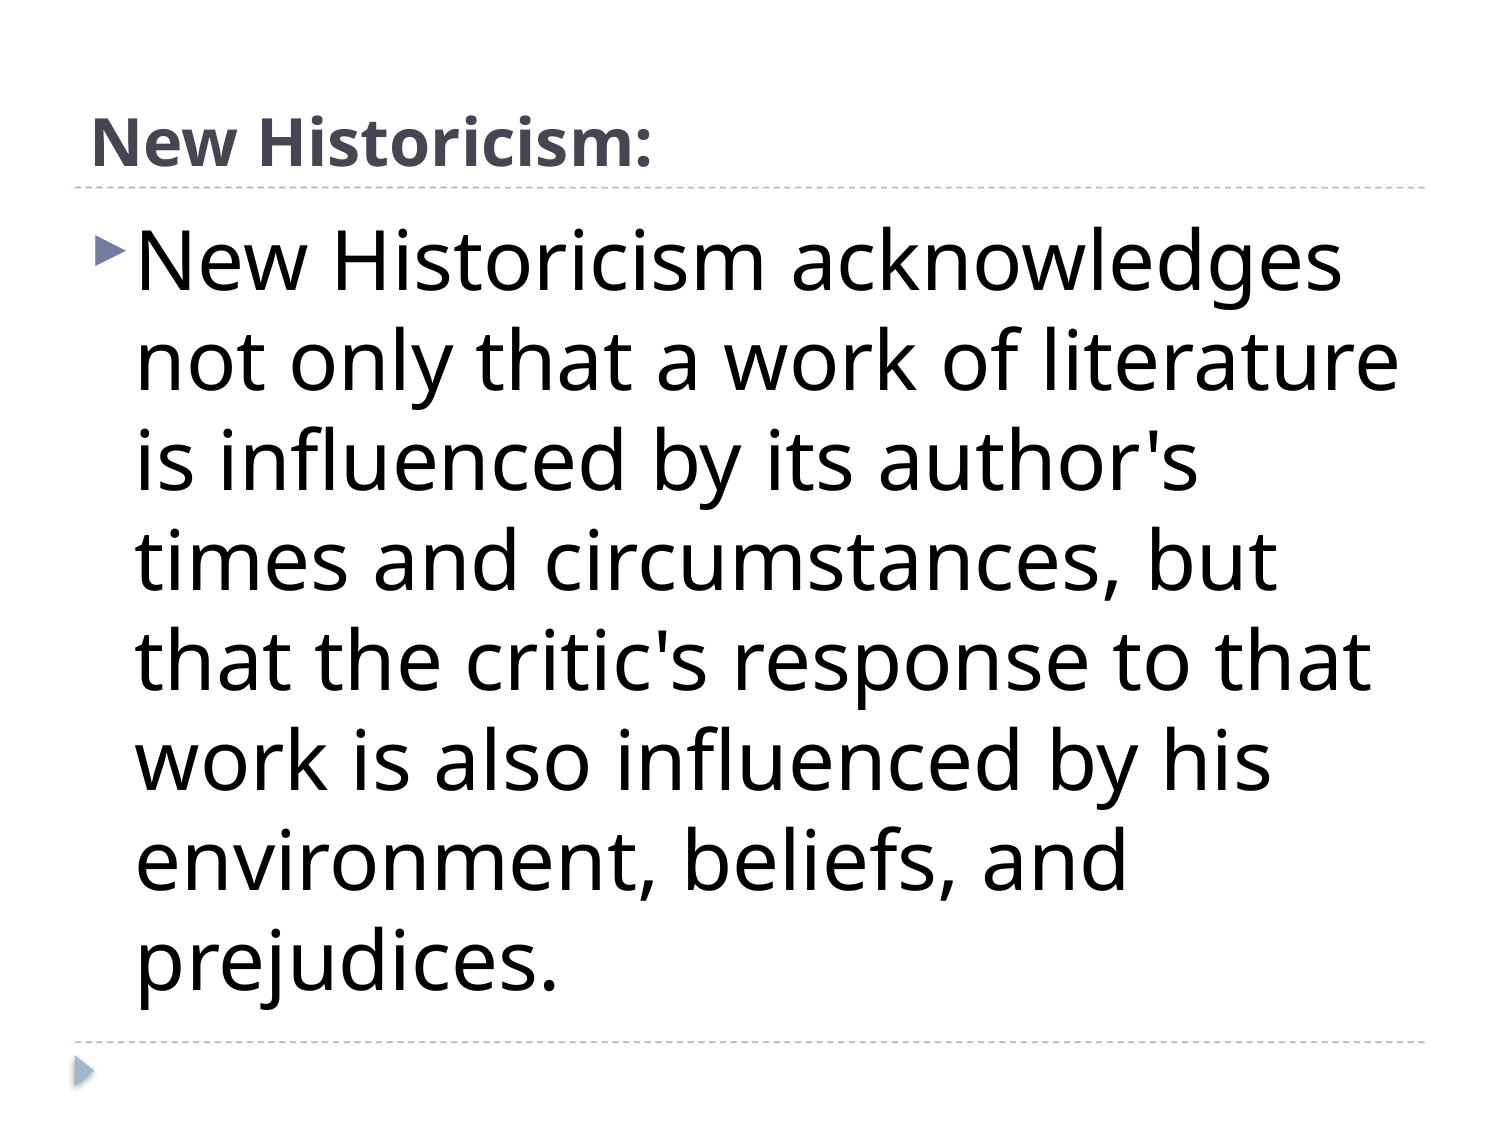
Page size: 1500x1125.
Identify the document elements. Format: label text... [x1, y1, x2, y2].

list New Historicism acknowledges not only that a work of literature is influenced by its author's times and circumstances, but that the critic's response to that work is also influenced by his environment, beliefs, and prejudices. [75, 200, 1425, 1010]
title New Historicism: [75, 24, 1425, 188]
